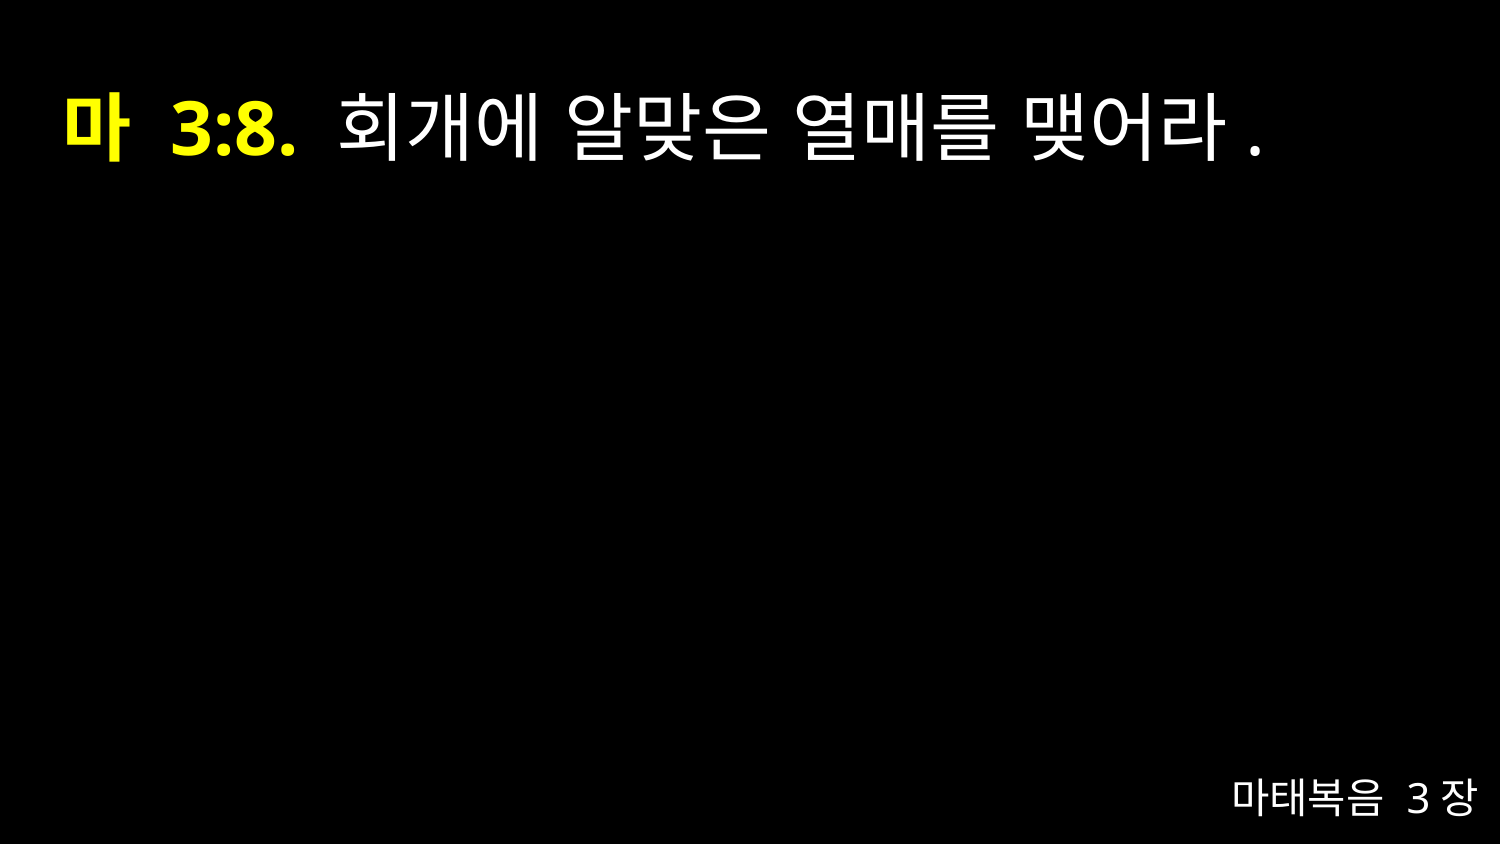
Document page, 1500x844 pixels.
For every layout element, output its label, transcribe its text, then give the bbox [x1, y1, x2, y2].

title 마 3:8. 회개에 알맞은 열매를 맺어라. [0, 0, 1500, 844]
subtitle 마태복음 3장 [916, 770, 1500, 844]
